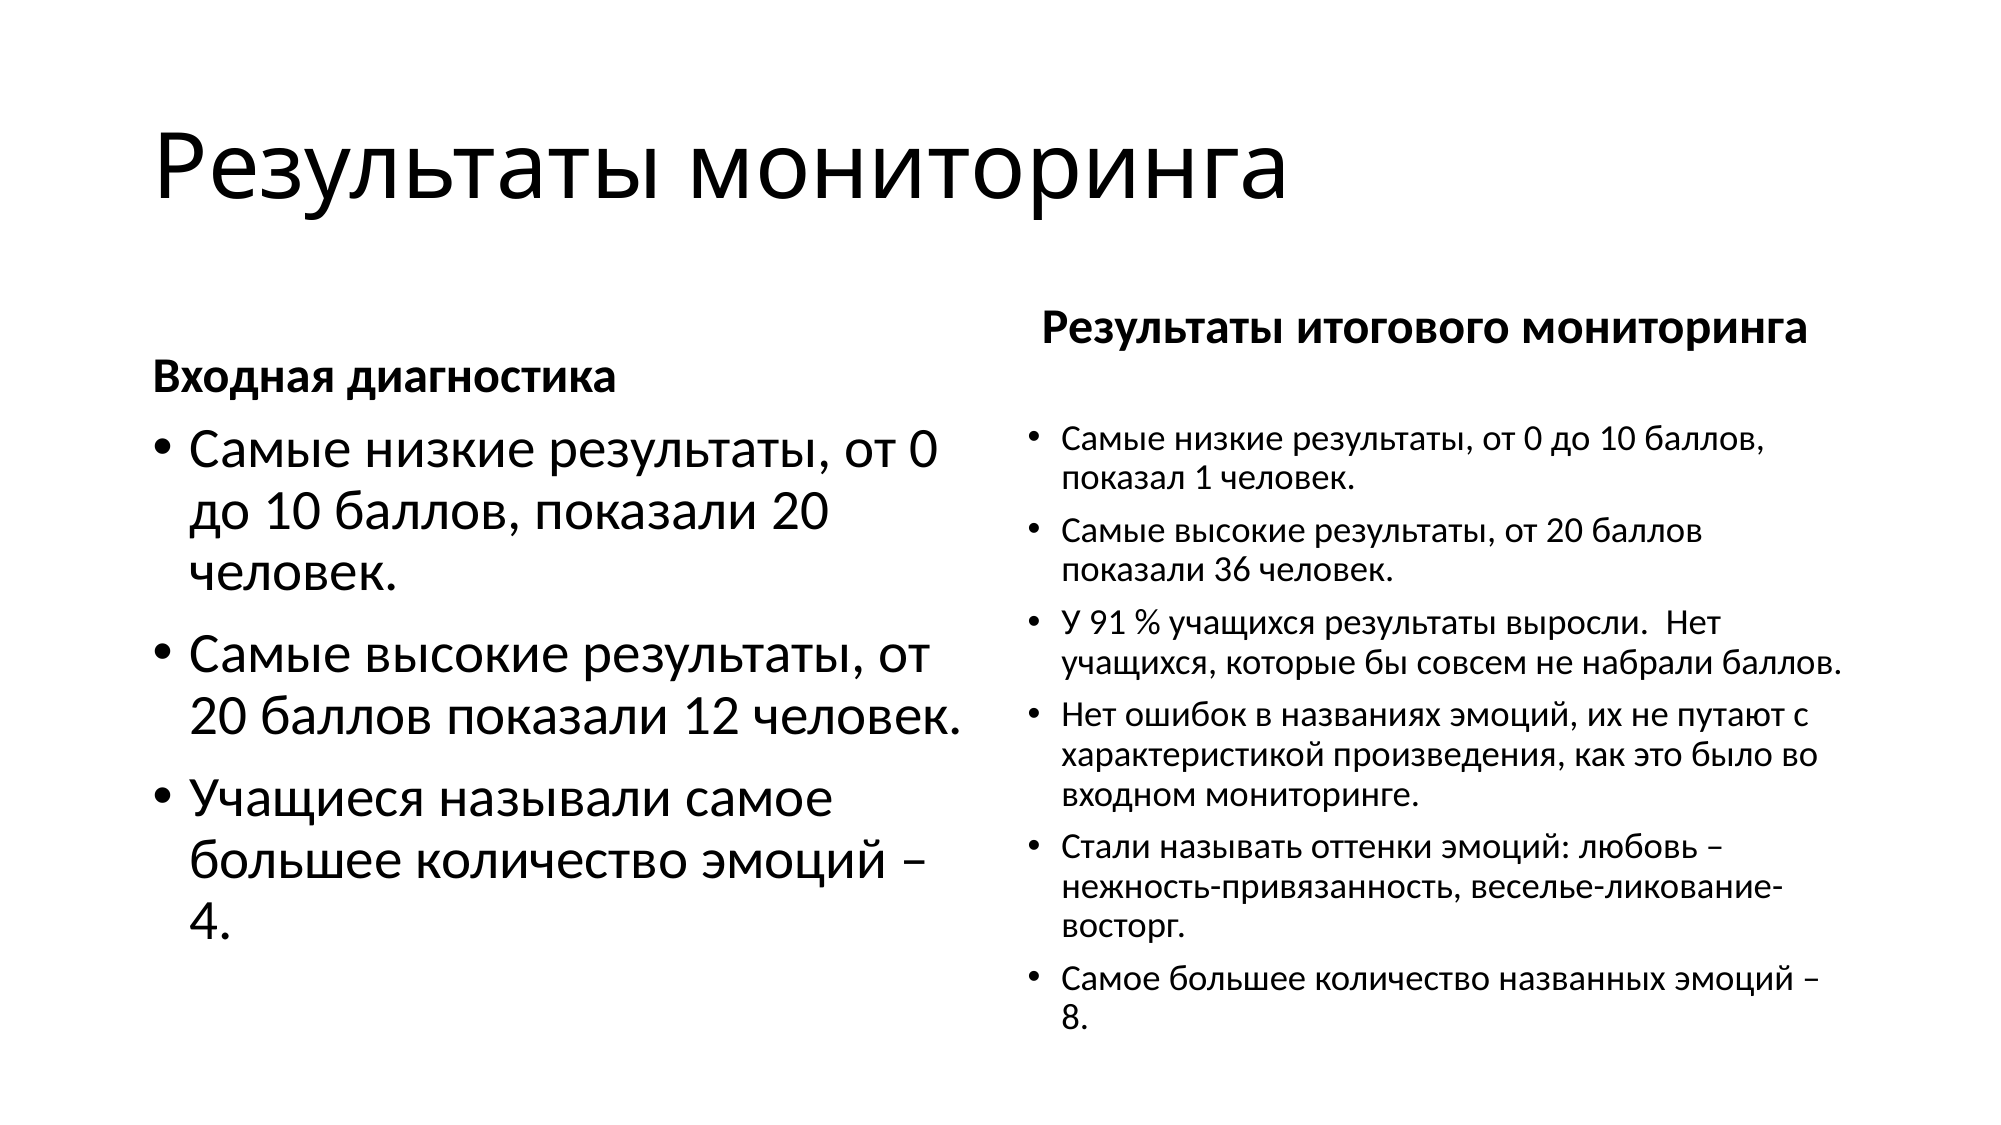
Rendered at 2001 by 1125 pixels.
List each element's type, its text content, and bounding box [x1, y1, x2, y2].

list Входная диагностика [137, 275, 984, 410]
list Самые низкие результаты, от 0 до 10 баллов, показал 1 человек. Самые высокие результаты, от 20 баллов показали 36 человек. У 91 % учащихся результаты выросли. Нет учащихся, которые бы совсем не набрали баллов. Нет ошибок в названиях эмоций, их не путают с характеристикой произведения, как это было во входном мониторинге. Стали называть оттенки эмоций: любовь – нежность-привязанность, веселье-ликование-восторг. Самое большее количество названных эмоций – 8. [1012, 410, 1863, 1057]
title Результаты мониторинга [137, 59, 1863, 278]
list Результаты итогового мониторинга [1026, 227, 1878, 363]
list Самые низкие результаты, от 0 до 10 баллов, показали 20 человек. Самые высокие результаты, от 20 баллов показали 12 человек. Учащиеся называли самое большее количество эмоций – 4. [137, 410, 984, 1016]
